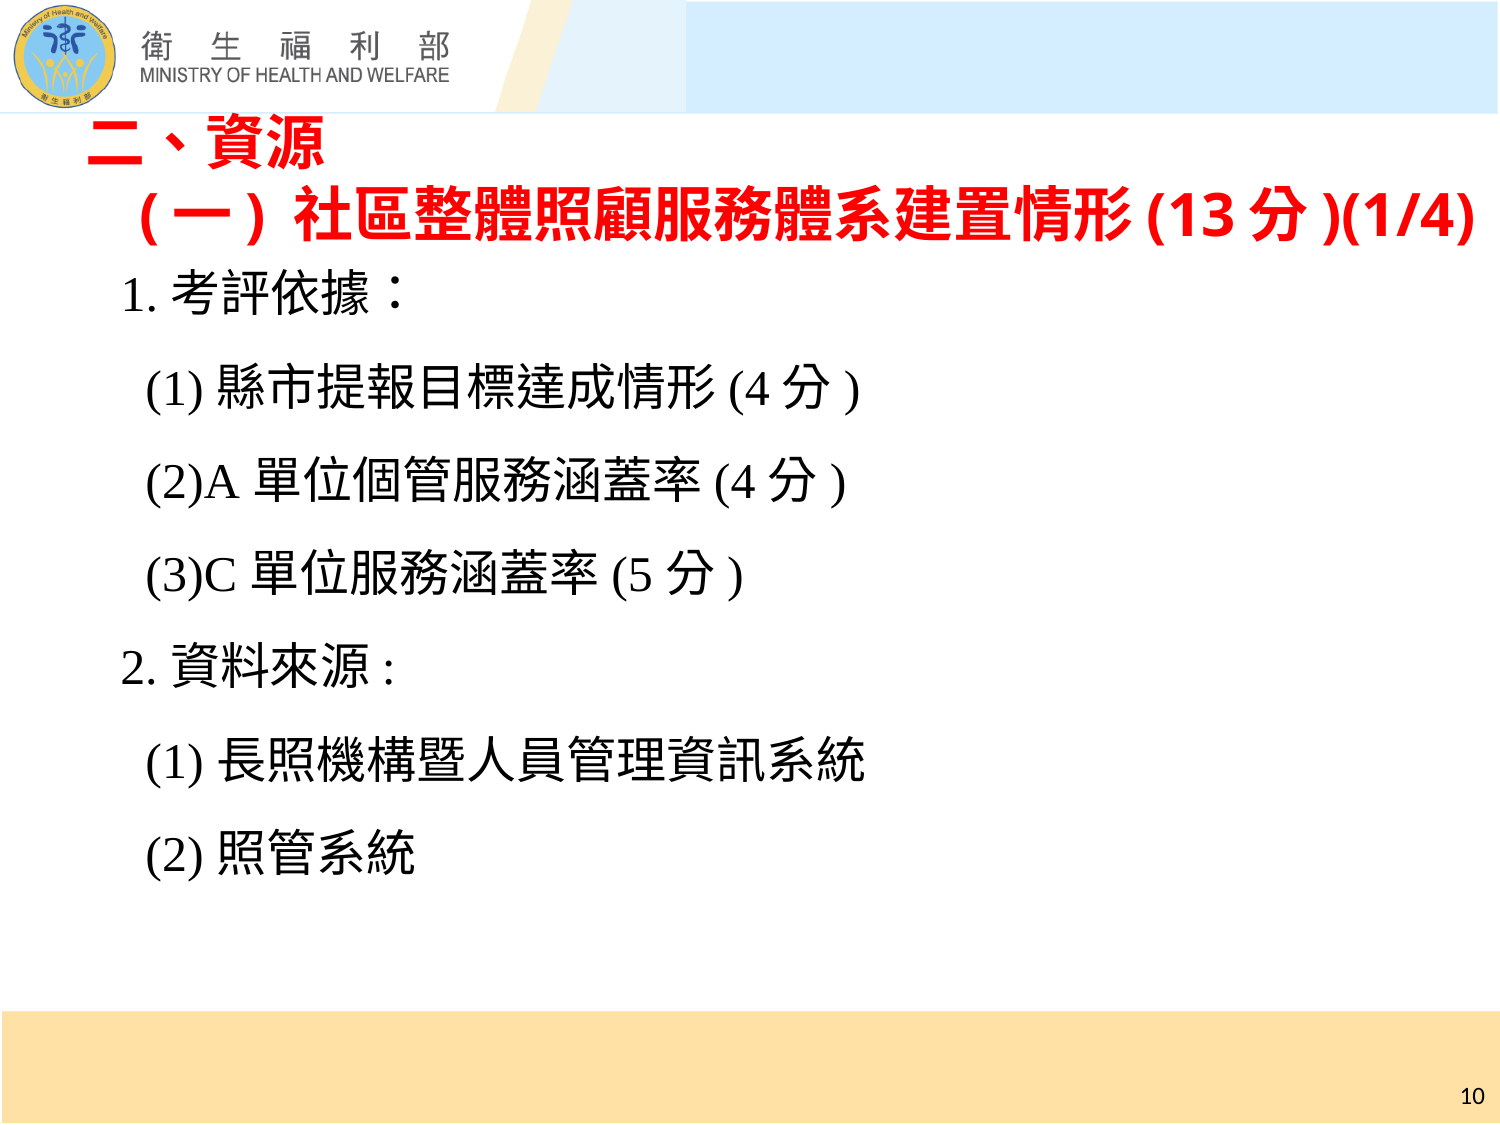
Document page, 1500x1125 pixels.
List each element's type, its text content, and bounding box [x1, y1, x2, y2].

list 1.考評依據： (1)縣市提報目標達成情形(4分) (2)A單位個管服務涵蓋率(4分) (3)C單位服務涵蓋率(5分) 2.資料來源: (1)長照機構暨人員管理資訊系統 (2)照管系統 [87, 230, 1438, 976]
slide_number 10 [1374, 1065, 1500, 1125]
picture [0, 0, 686, 112]
title 二、資源 (一) 社區整體照顧服務體系建置情形(13分)(1/4) [70, 85, 1500, 268]
